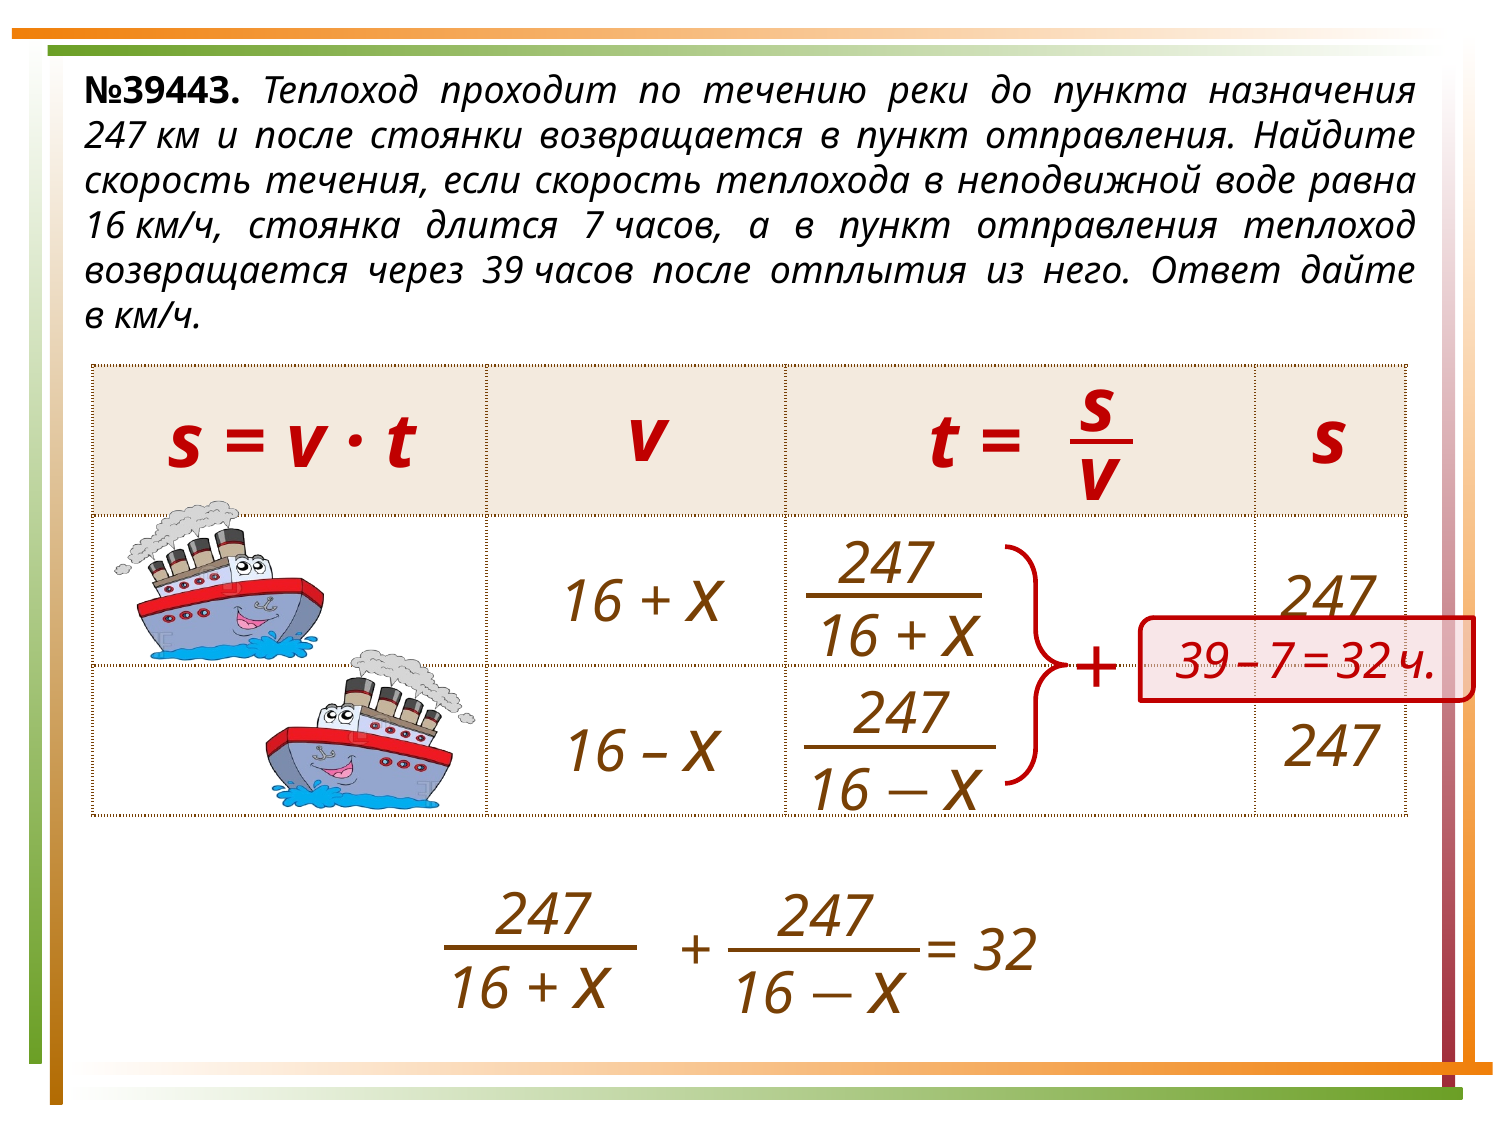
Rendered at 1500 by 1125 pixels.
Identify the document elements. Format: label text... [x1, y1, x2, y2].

table_header [1139, 365, 1255, 515]
table_cell [93, 515, 105, 665]
text_box №39443. Теплоход проходит по течению реки до пункта назначения 247 км и после стоянки возвращается в пункт отправления. Найдите скорость течения, если скорость теплохода в неподвижной воде равна 16 км/ч, стоянка длится 7 часов, а в пункт отправления теплоход возвращается через 39 часов после отплытия из него. Ответ дайте в км/ч. [69, 58, 1432, 344]
text_box s = v · t [154, 384, 432, 490]
table_cell [93, 665, 256, 815]
text_box 39 – 7 = 32 ч. [1140, 617, 1474, 701]
table_header [786, 365, 908, 515]
text_box s [1298, 380, 1364, 486]
table_cell [1255, 515, 1406, 617]
picture [110, 498, 478, 812]
table_header [93, 365, 486, 515]
text_box 16 – х [547, 689, 736, 794]
text_box [1010, 547, 1056, 673]
table_header [486, 365, 786, 515]
table_cell [486, 515, 786, 665]
text_box v [613, 379, 682, 485]
table_cell [486, 665, 782, 815]
text_box 247 [1270, 701, 1396, 785]
text_box [574, 1062, 578, 1075]
table_cell [1255, 701, 1406, 815]
text_box + [1056, 605, 1135, 721]
table_cell [333, 515, 486, 665]
table_cell [1047, 665, 1255, 815]
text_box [913, 348, 1135, 525]
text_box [781, 668, 1043, 835]
text_box 247 [1266, 551, 1392, 617]
text_box 16 + х [544, 539, 739, 644]
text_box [420, 868, 1078, 1038]
table_header [1255, 365, 1406, 515]
table_cell [1010, 515, 1255, 665]
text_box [789, 518, 1006, 666]
